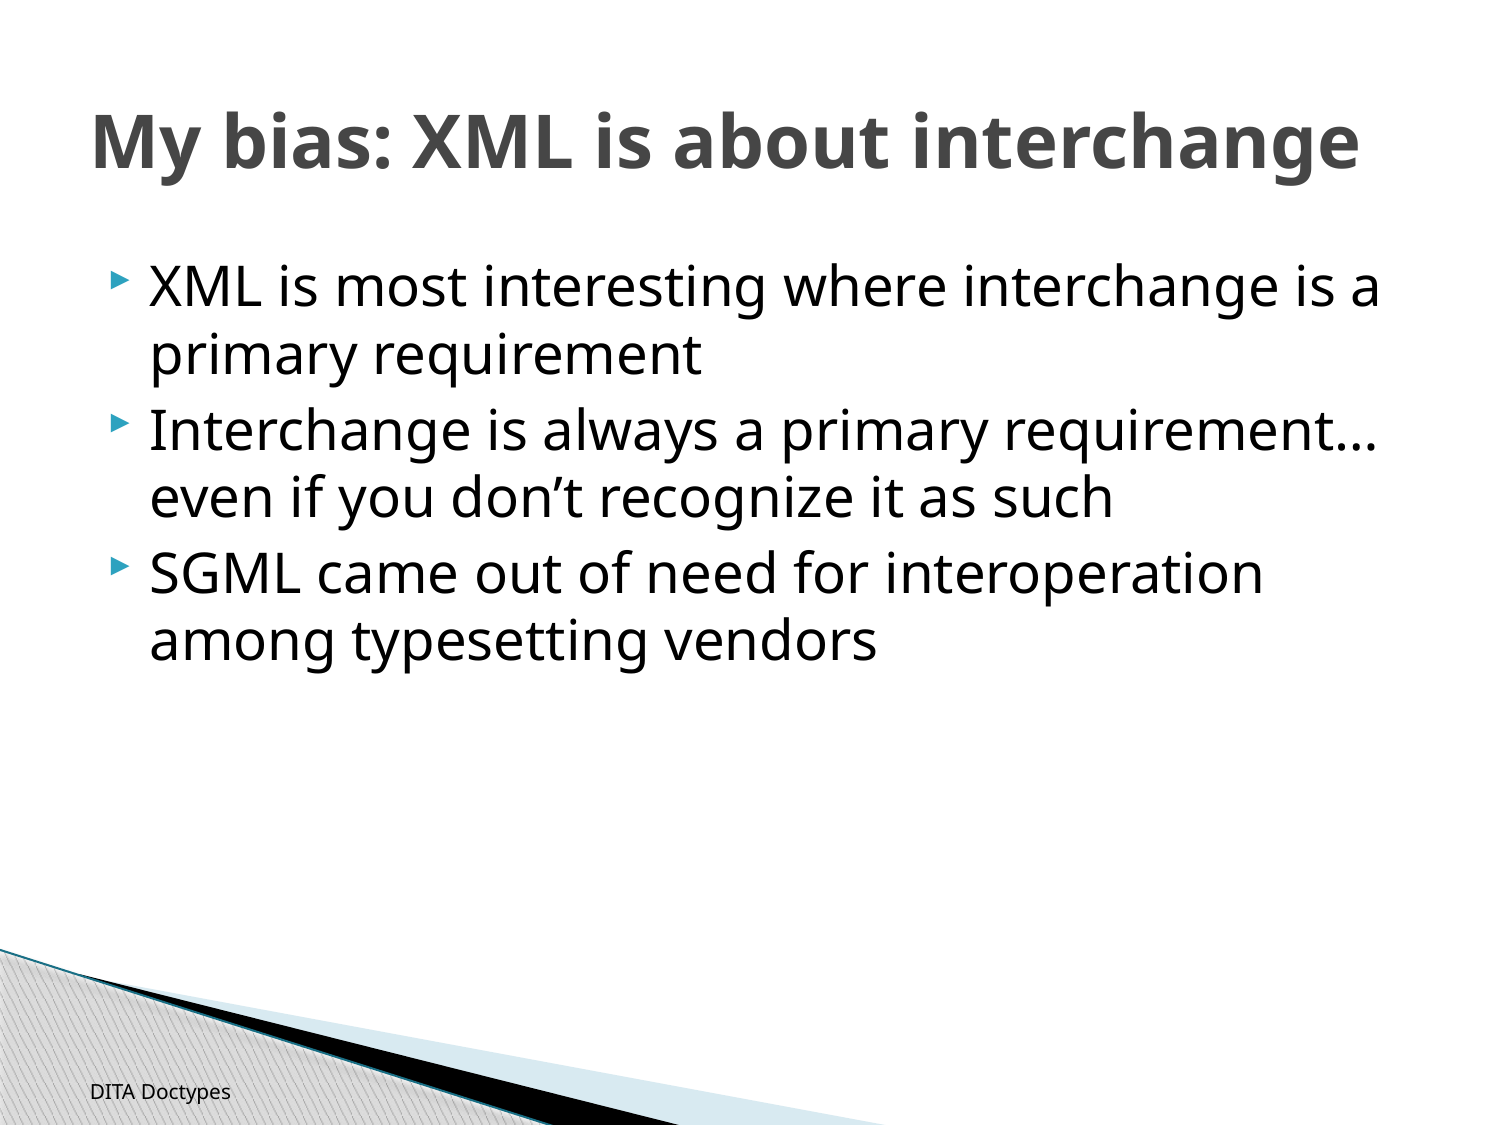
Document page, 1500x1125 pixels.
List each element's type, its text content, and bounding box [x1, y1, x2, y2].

list XML is most interesting where interchange is a primary requirement Interchange is always a primary requirement… even if you don’t recognize it as such SGML came out of need for interoperation among typesetting vendors [75, 243, 1425, 986]
title My bias: XML is about interchange [75, 45, 1425, 233]
